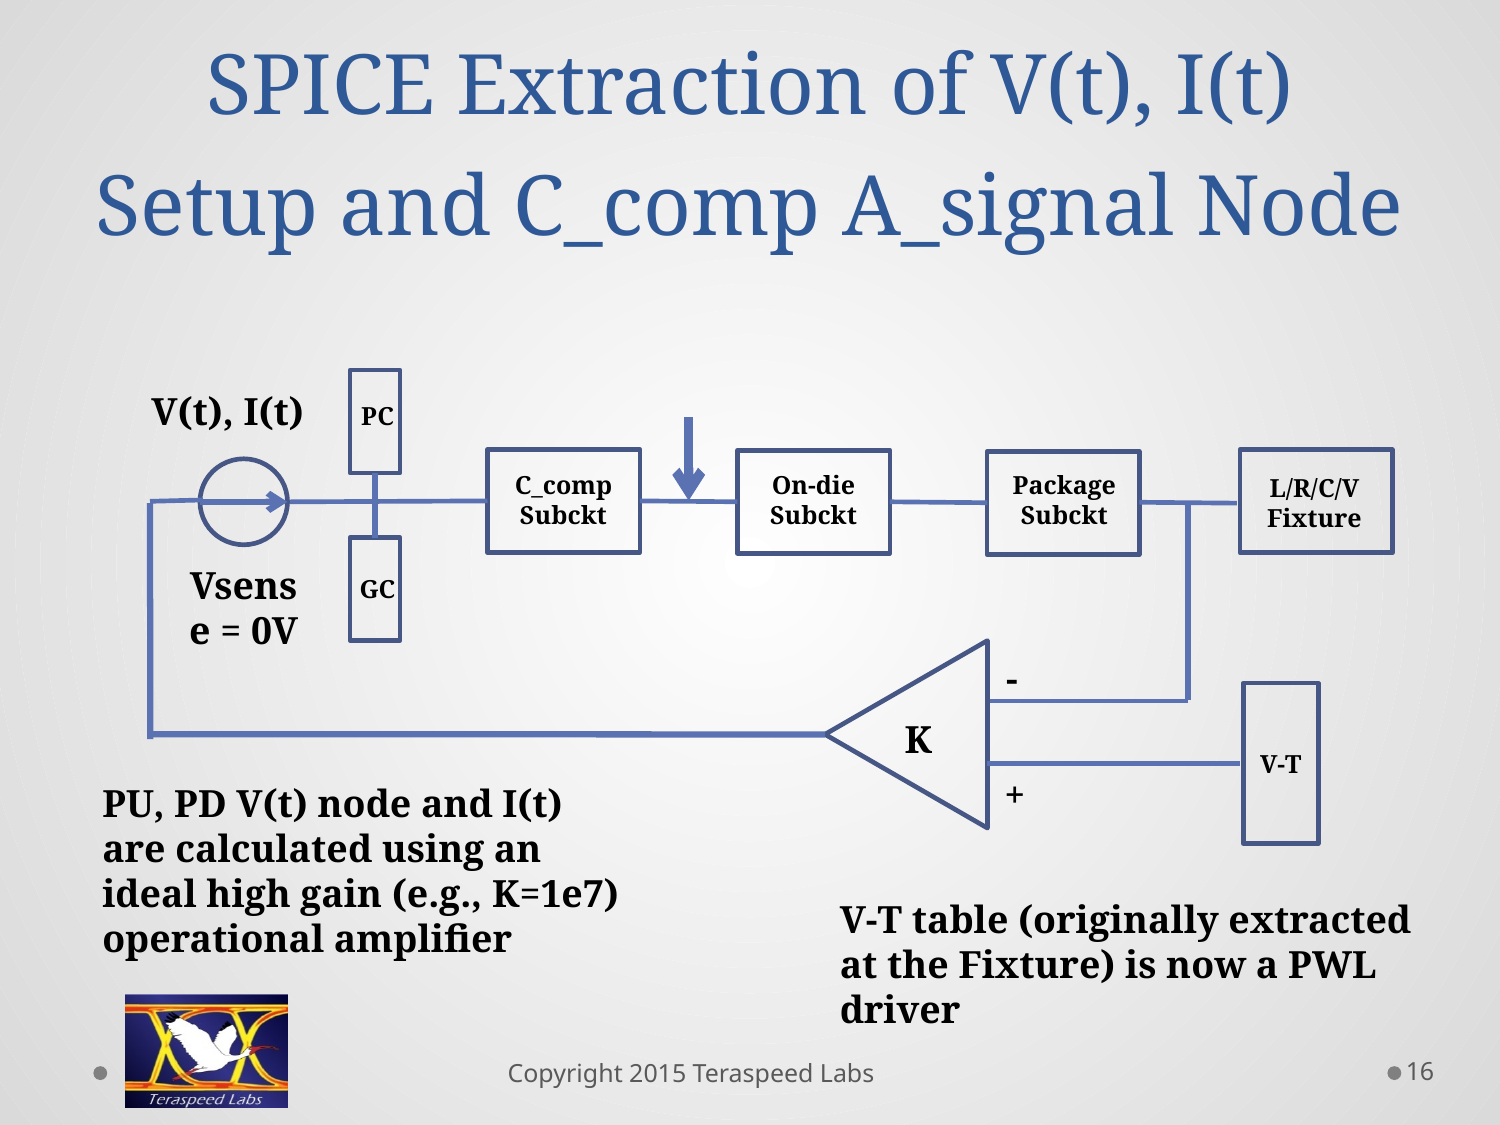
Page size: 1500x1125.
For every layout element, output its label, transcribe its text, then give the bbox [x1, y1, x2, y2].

text_box V-T table (originally extracted at the Fixture) is now a PWL driver [824, 888, 1462, 1039]
footer Copyright 2015 Teraspeed Labs [500, 1044, 968, 1105]
slide_number 16 [1401, 1042, 1494, 1103]
text_box L/R/C/V Fixture [1239, 465, 1389, 540]
text_box [1241, 681, 1321, 740]
text_box [348, 368, 402, 392]
text_box [348, 611, 402, 643]
text_box [485, 508, 642, 555]
text_box [198, 510, 289, 548]
text_box PU, PD V(t) node and I(t) are calculated using an ideal high gain (e.g., K=1e7) operational amplifier [87, 773, 650, 968]
text_box [985, 449, 1142, 503]
text_box [348, 535, 402, 566]
text_box + [989, 770, 1050, 824]
text_box GC [321, 566, 434, 611]
text_box K [889, 708, 975, 769]
title SPICE Extraction of V(t), I(t) Setup and C_comp A_signal Node [75, 0, 1425, 263]
text_box - [991, 648, 1052, 700]
text_box [348, 438, 402, 475]
text_box [825, 638, 990, 831]
text_box [1238, 447, 1395, 555]
text_box [735, 509, 892, 556]
text_box [985, 508, 1142, 557]
text_box PC [324, 392, 431, 438]
picture [125, 994, 288, 1108]
text_box Vsense = 0V [167, 554, 321, 660]
text_box [485, 447, 642, 498]
text_box [1241, 786, 1321, 846]
text_box V-T [1224, 740, 1338, 786]
text_box C_comp Subckt [487, 462, 640, 537]
text_box Package Subckt [989, 462, 1140, 537]
text_box [735, 448, 892, 499]
text_box On-die Subckt [737, 462, 890, 537]
text_box V(t), I(t) [133, 380, 322, 440]
text_box [197, 456, 290, 500]
